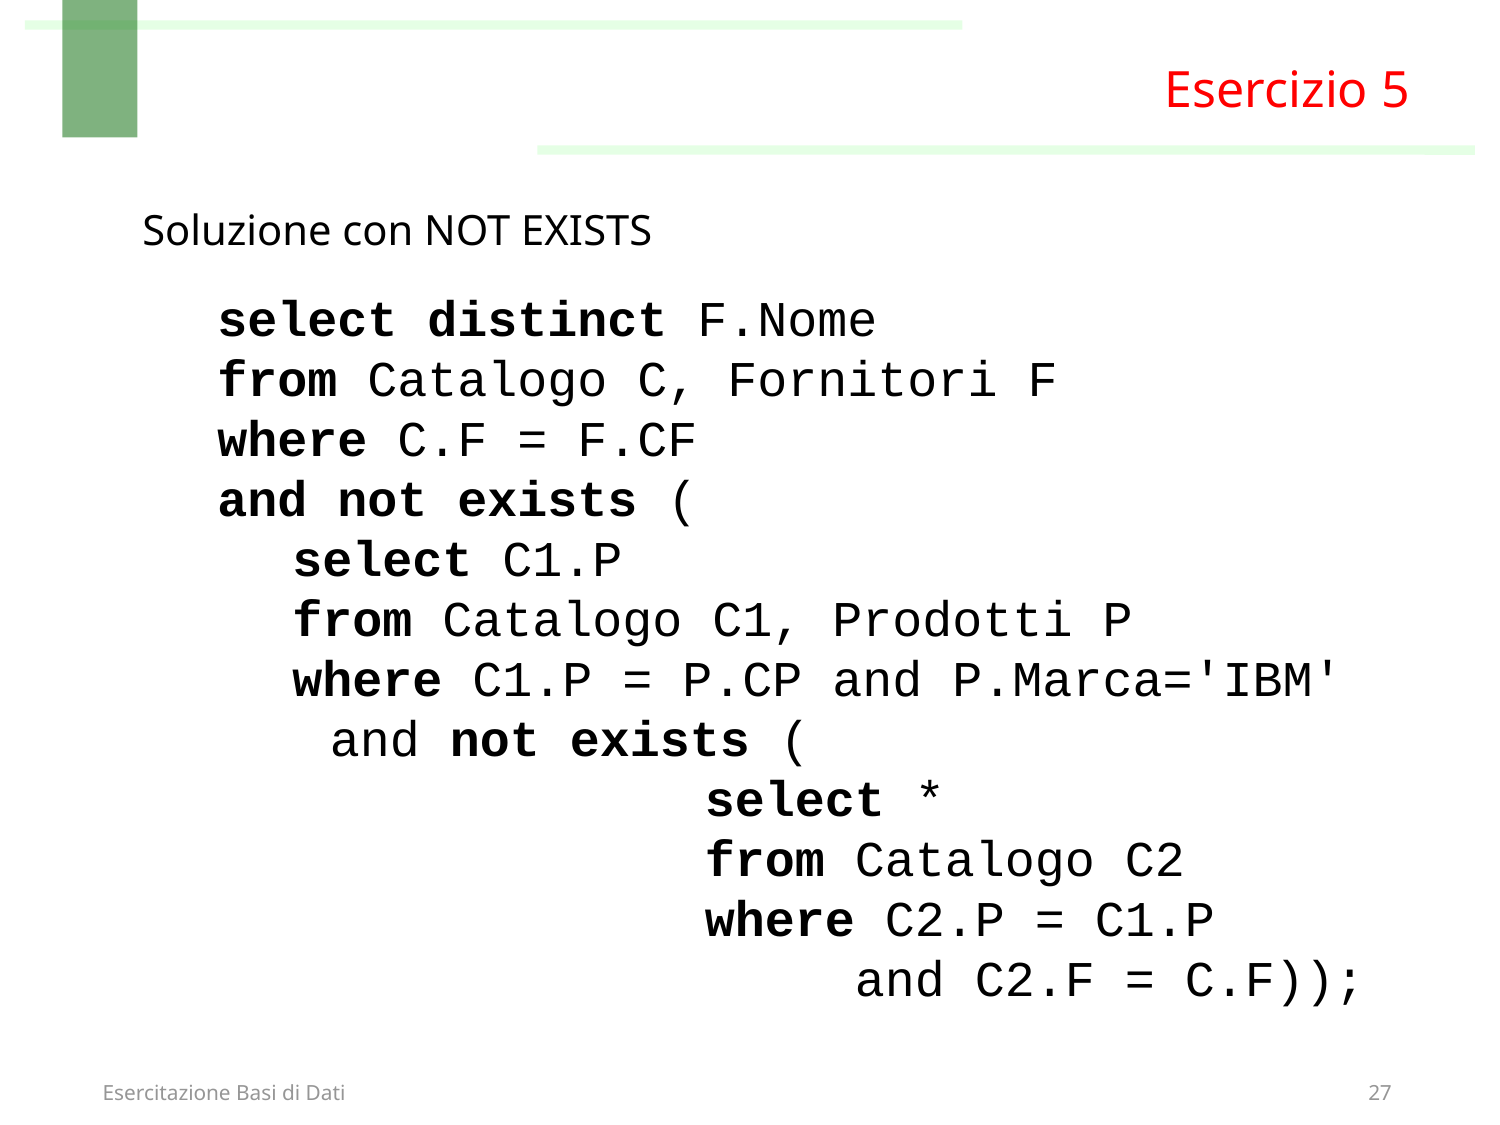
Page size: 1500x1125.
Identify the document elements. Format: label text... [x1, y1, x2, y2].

title Esercizio 5 [174, 37, 1425, 138]
text_box select distinct F.Nome from Catalogo C, Fornitori F where C.F = F.CF and not exists ( select C1.P from Catalogo C1, Prodotti P where C1.P = P.CP and P.Marca='IBM' and not exists ( select * from Catalogo C2 where C2.P = C1.P and C2.F = C.F)); [127, 278, 1427, 1014]
text_box Soluzione con NOT EXISTS [127, 196, 1500, 256]
